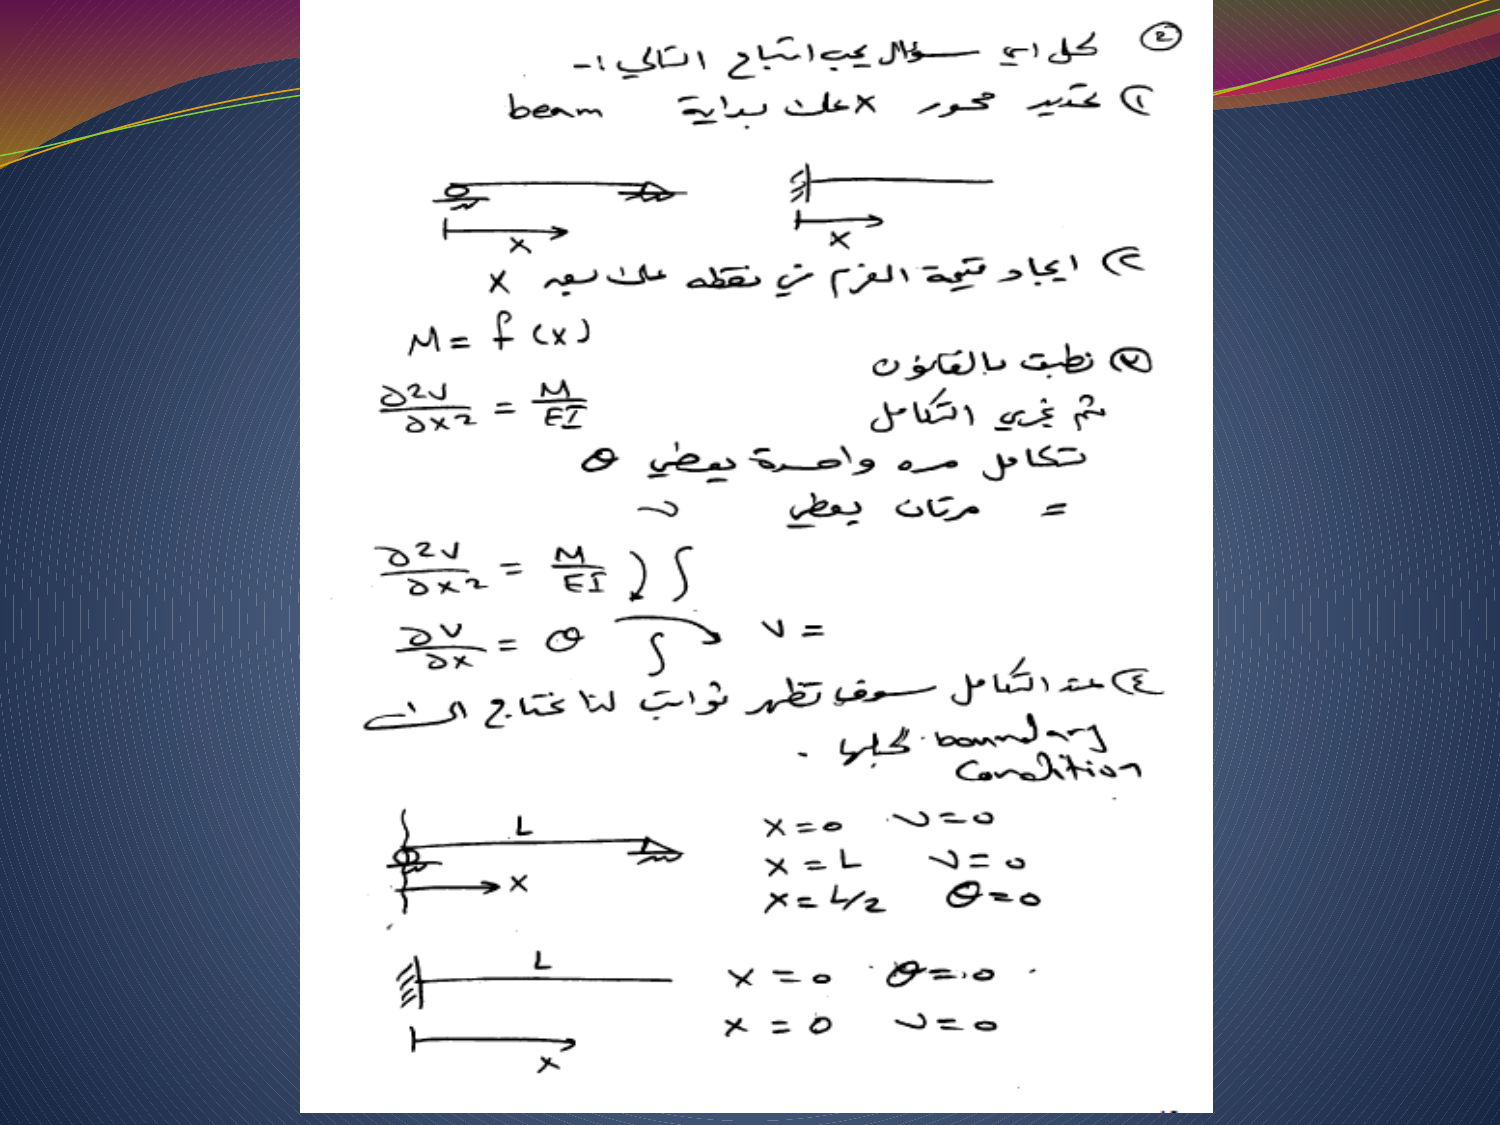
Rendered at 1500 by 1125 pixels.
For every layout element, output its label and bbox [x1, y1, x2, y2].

picture [299, 0, 1213, 1113]
